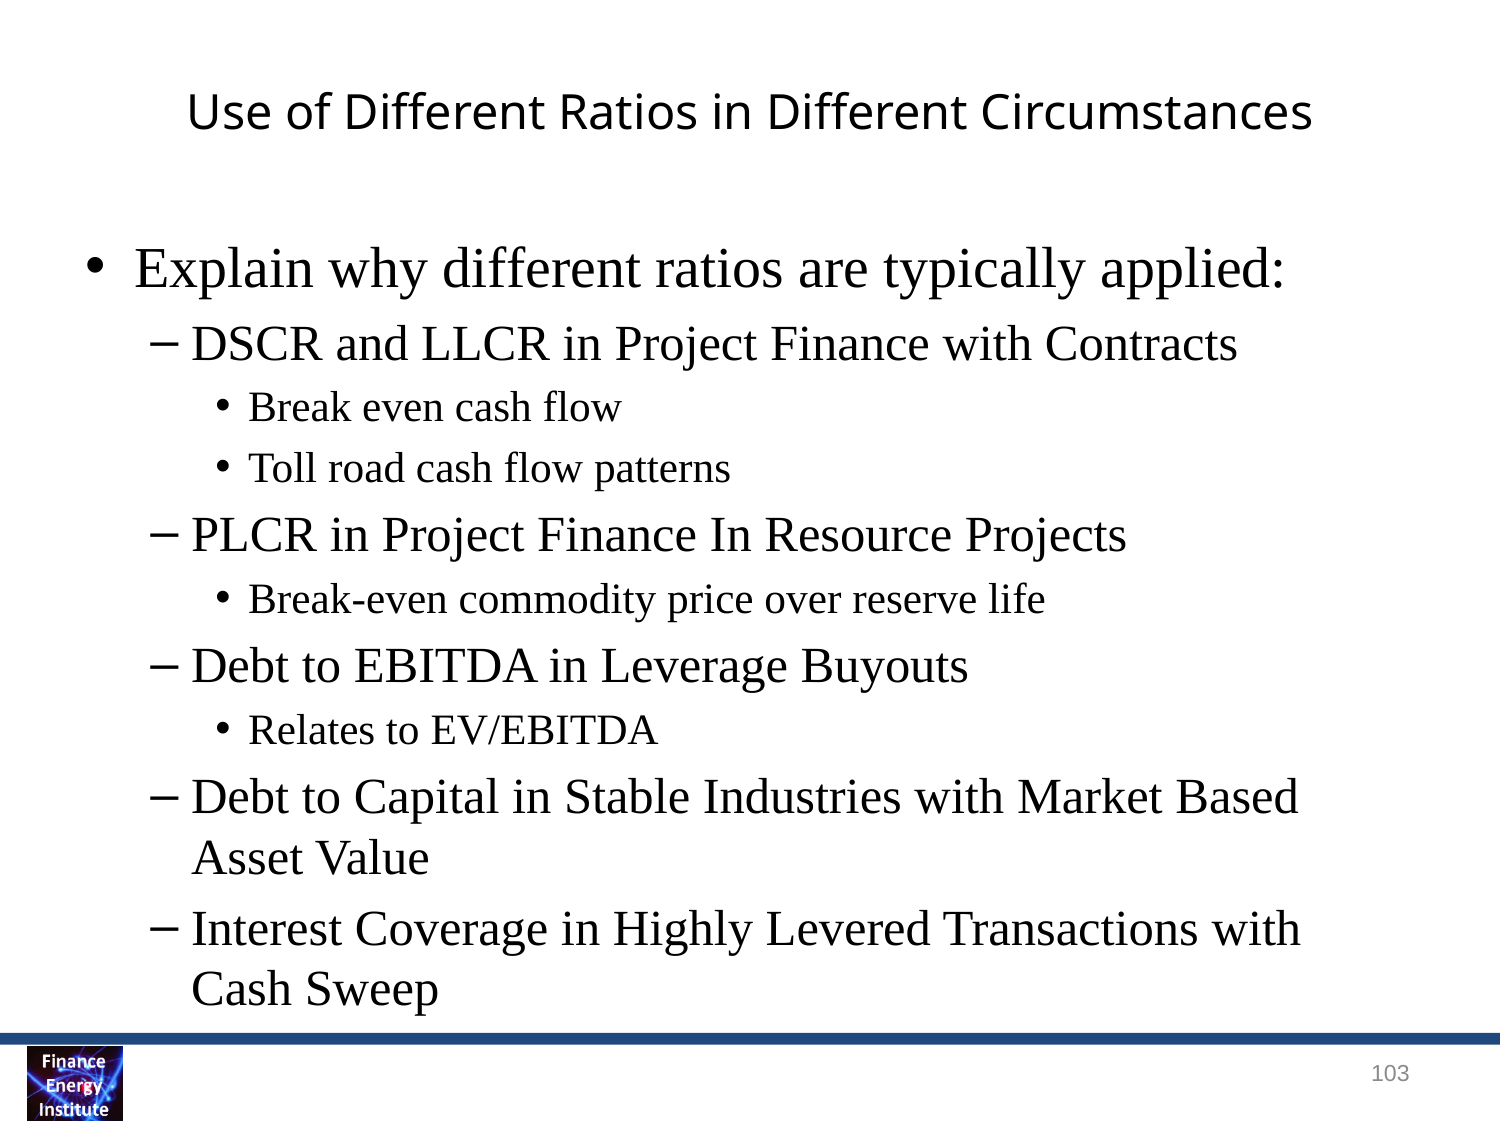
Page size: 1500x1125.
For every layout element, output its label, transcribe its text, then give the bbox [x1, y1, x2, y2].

picture [27, 1046, 123, 1121]
slide_number 103 [1074, 1042, 1425, 1103]
title Use of Different Ratios in Different Circumstances [70, 56, 1430, 164]
list Explain why different ratios are typically applied: DSCR and LLCR in Project Finance with Contracts Break even cash flow Toll road cash flow patterns PLCR in Project Finance In Resource Projects Break-even commodity price over reserve life Debt to EBITDA in Leverage Buyouts Relates to EV/EBITDA Debt to Capital in Stable Industries with Market Based Asset Value Interest Coverage in Highly Levered Transactions with Cash Sweep [70, 222, 1430, 1032]
